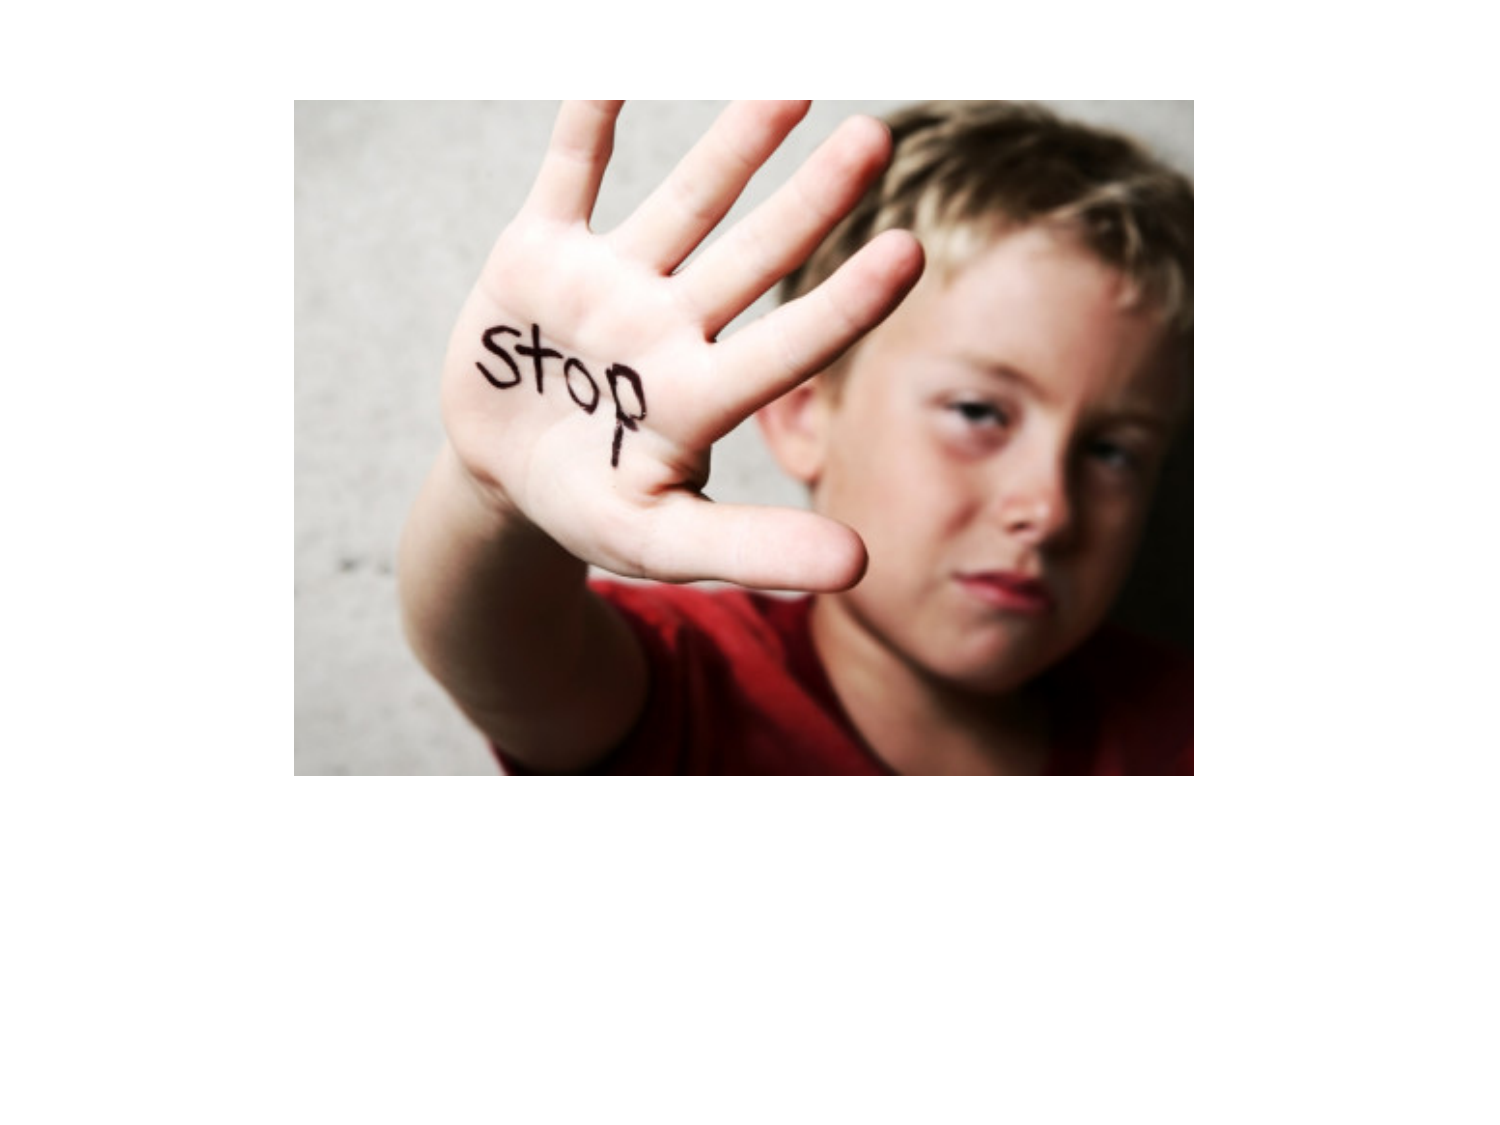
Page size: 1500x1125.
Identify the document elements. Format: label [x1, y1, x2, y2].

picture [293, 100, 1195, 776]
